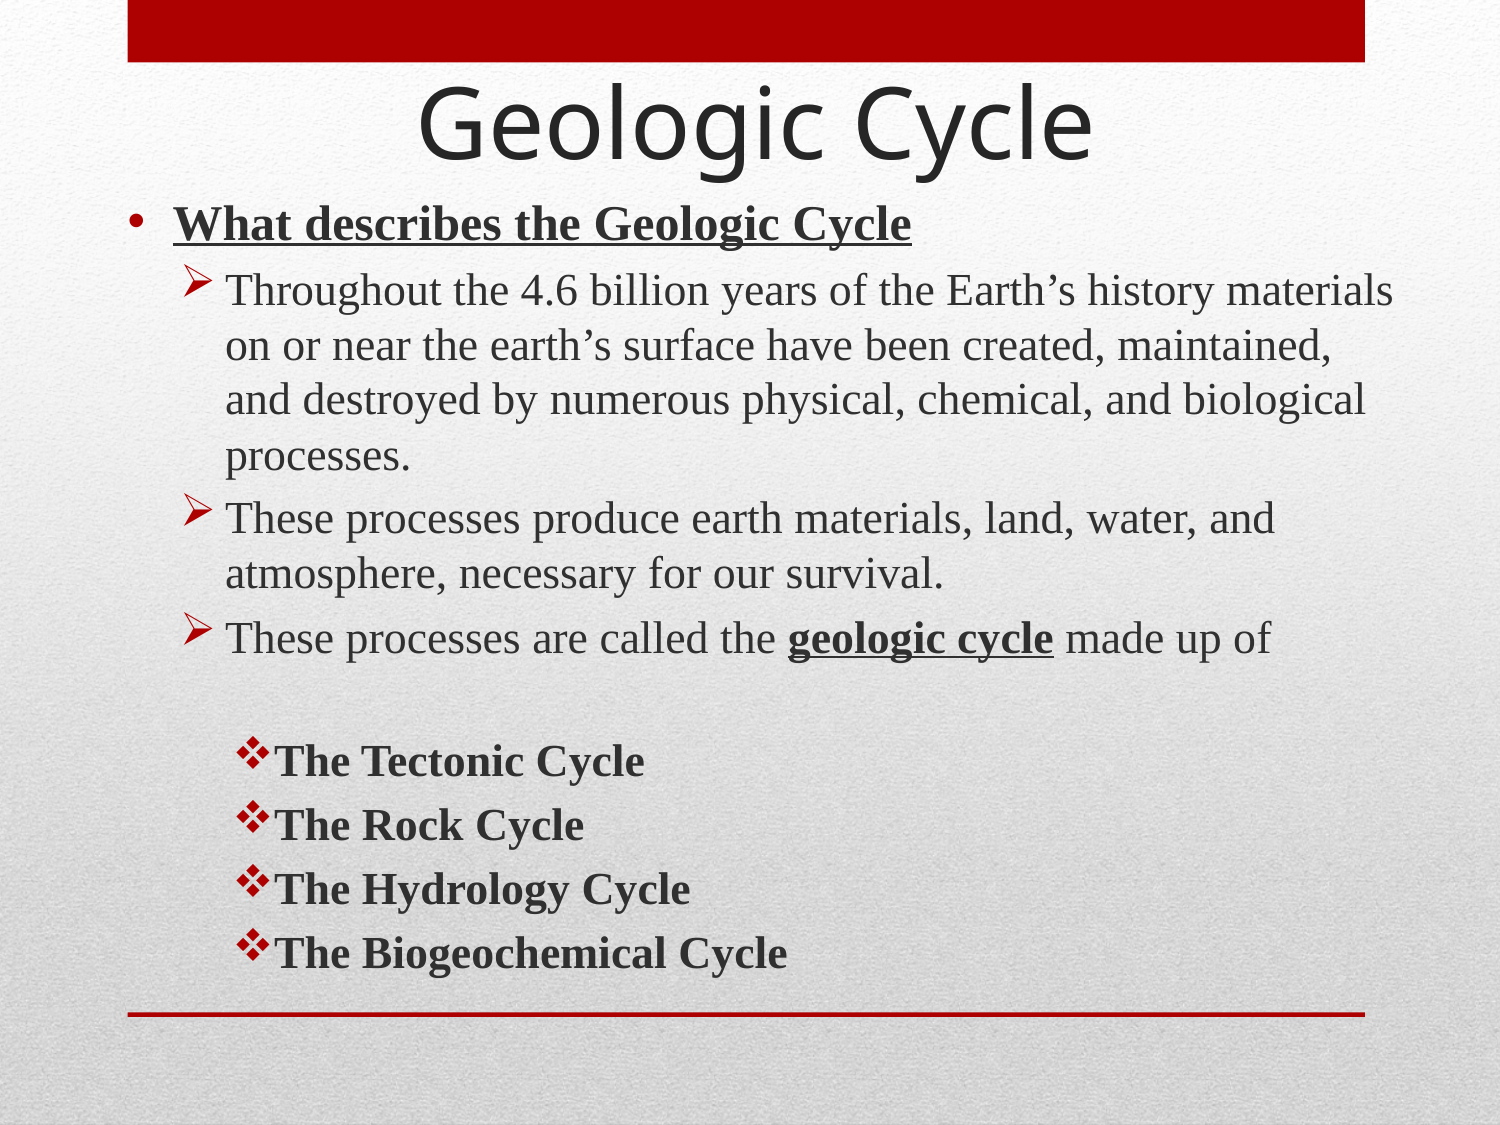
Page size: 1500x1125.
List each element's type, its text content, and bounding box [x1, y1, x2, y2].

list What describes the Geologic Cycle Throughout the 4.6 billion years of the Earth’s history materials on or near the earth’s surface have been created, maintained, and destroyed by numerous physical, chemical, and biological processes. These processes produce earth materials, land, water, and atmosphere, necessary for our survival. These processes are called the geologic cycle made up of The Tectonic Cycle The Rock Cycle The Hydrology Cycle The Biogeochemical Cycle [112, 162, 1425, 1006]
title Geologic Cycle [37, 0, 1475, 188]
